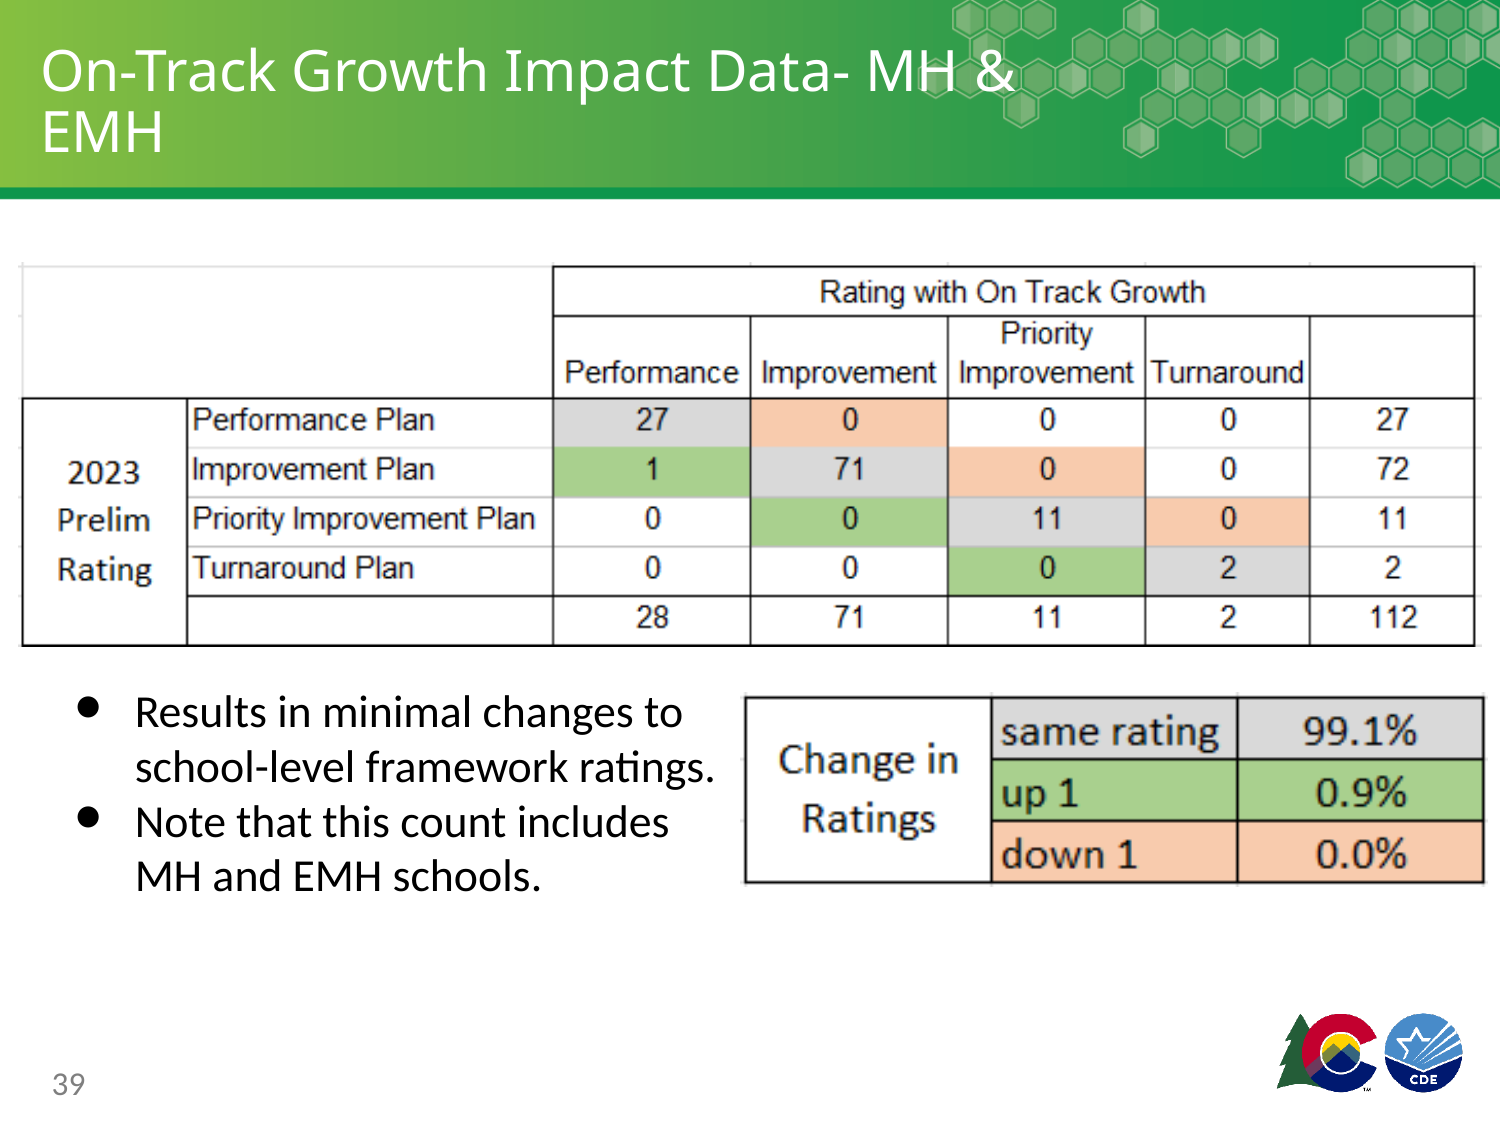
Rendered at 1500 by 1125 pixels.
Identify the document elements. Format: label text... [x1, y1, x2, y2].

text_box Results in minimal changes to school-level framework ratings. Note that this count includes MH and EMH schools. [44, 666, 748, 1009]
picture [1275, 1012, 1463, 1093]
title On-Track Growth Impact Data- MH & EMH [40, 41, 1139, 166]
picture [740, 692, 1488, 887]
picture [18, 261, 1482, 647]
picture [0, 0, 1500, 200]
slide_number 39 [36, 1054, 375, 1115]
